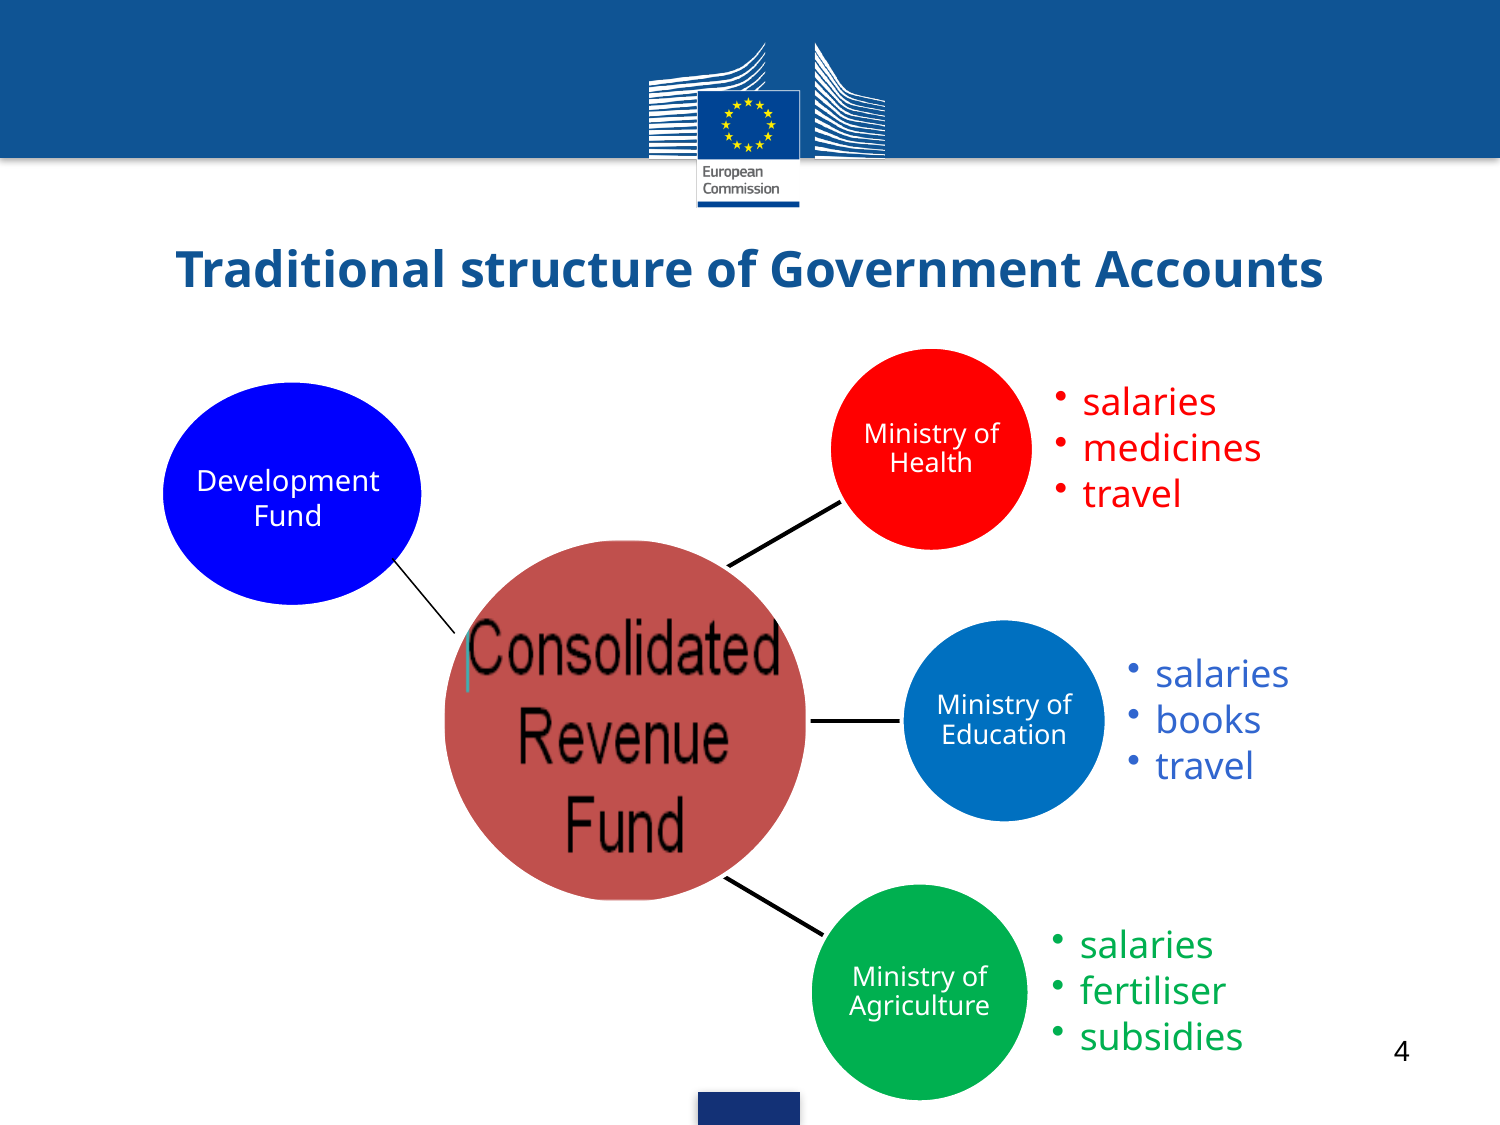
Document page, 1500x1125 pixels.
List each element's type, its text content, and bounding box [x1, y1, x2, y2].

picture [649, 42, 885, 208]
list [98, 346, 1450, 1103]
title Traditional structure of Government Accounts [0, 219, 1500, 315]
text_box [385, 564, 462, 628]
